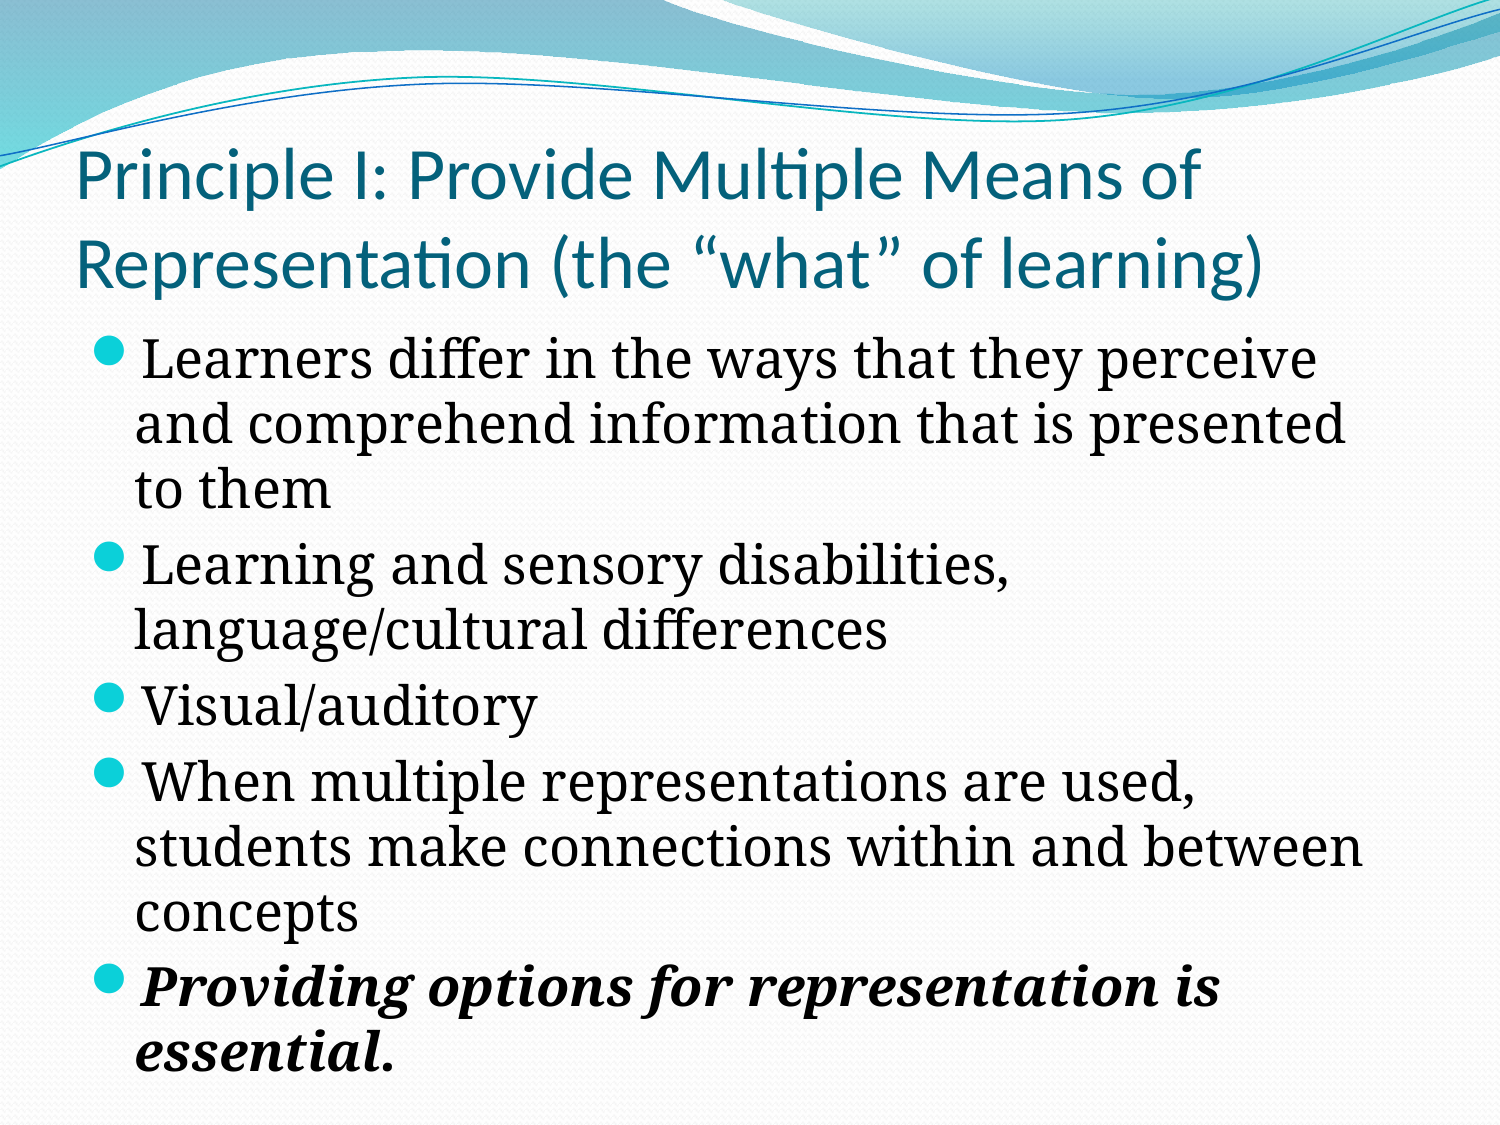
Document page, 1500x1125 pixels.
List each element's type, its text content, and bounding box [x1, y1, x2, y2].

title Principle I: Provide Multiple Means of Representation (the “what” of learning) [75, 115, 1425, 303]
list Learners differ in the ways that they perceive and comprehend information that is presented to them Learning and sensory disabilities, language/cultural differences Visual/auditory When multiple representations are used, students make connections within and between concepts Providing options for representation is essential. [75, 317, 1425, 1038]
